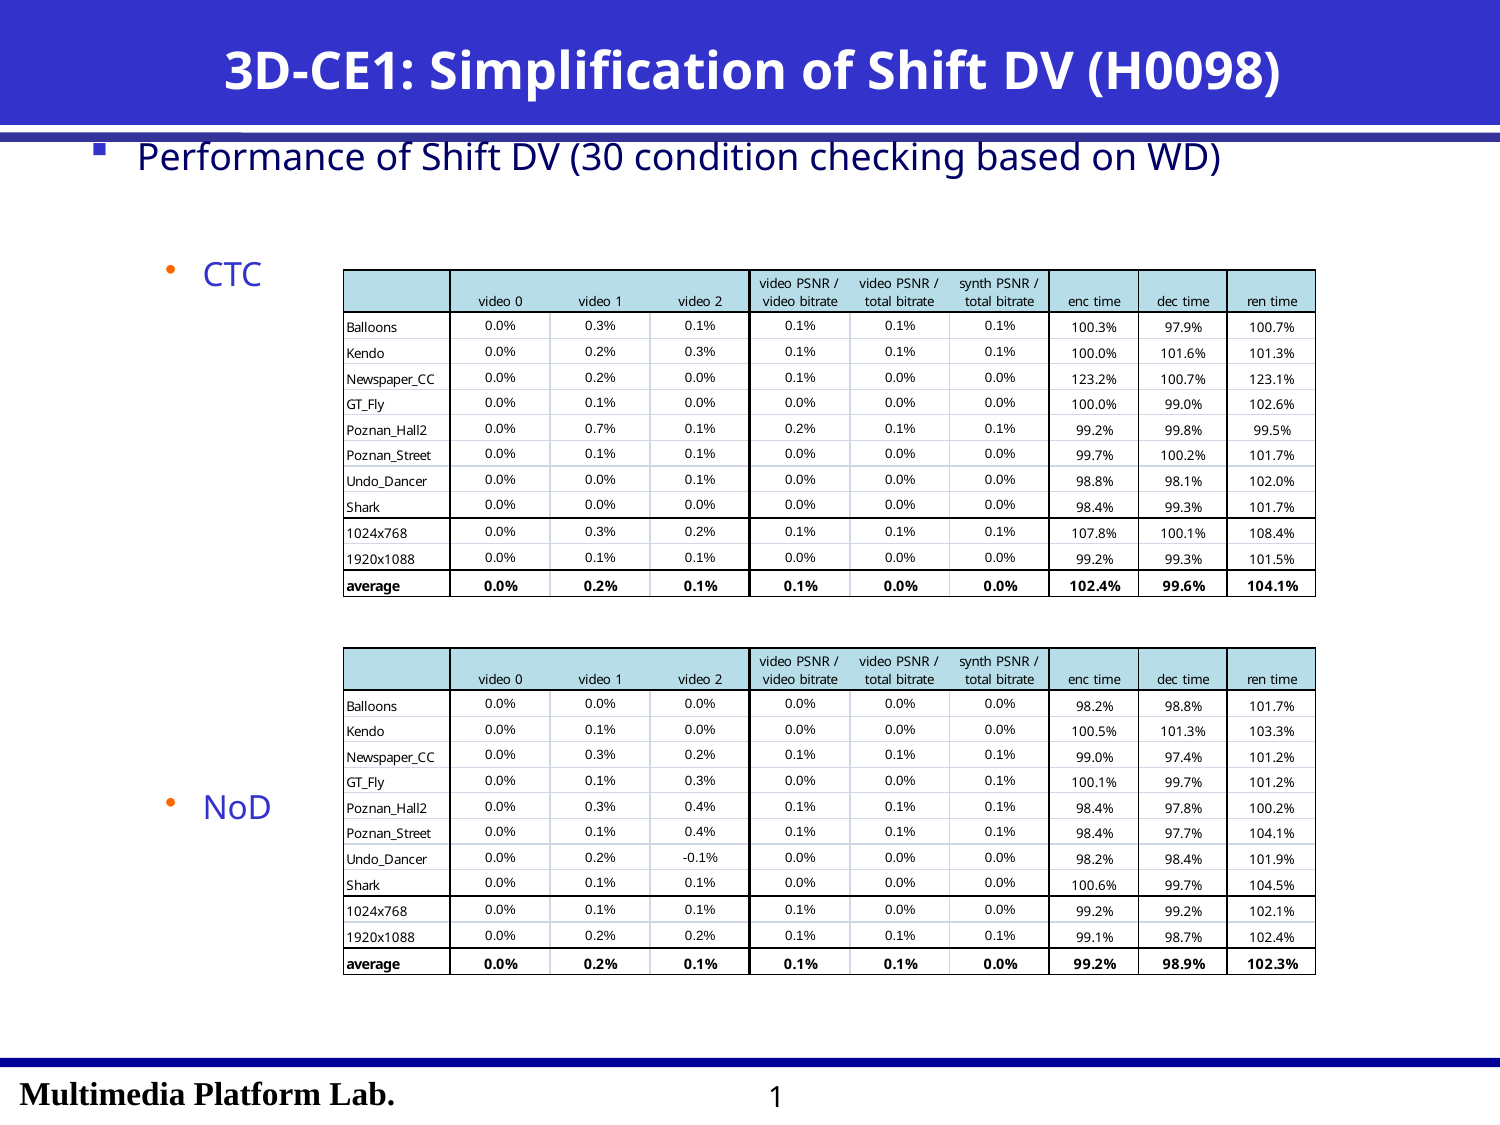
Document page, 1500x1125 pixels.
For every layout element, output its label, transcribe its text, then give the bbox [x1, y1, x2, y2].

list Performance of Shift DV (30 condition checking based on WD) CTC NoD [0, 125, 1500, 1038]
title 3D-CE1: Simplification of Shift DV (H0098) [46, 12, 1460, 125]
picture [342, 269, 1318, 599]
slide_number 1 [662, 1070, 801, 1121]
picture [342, 647, 1318, 977]
